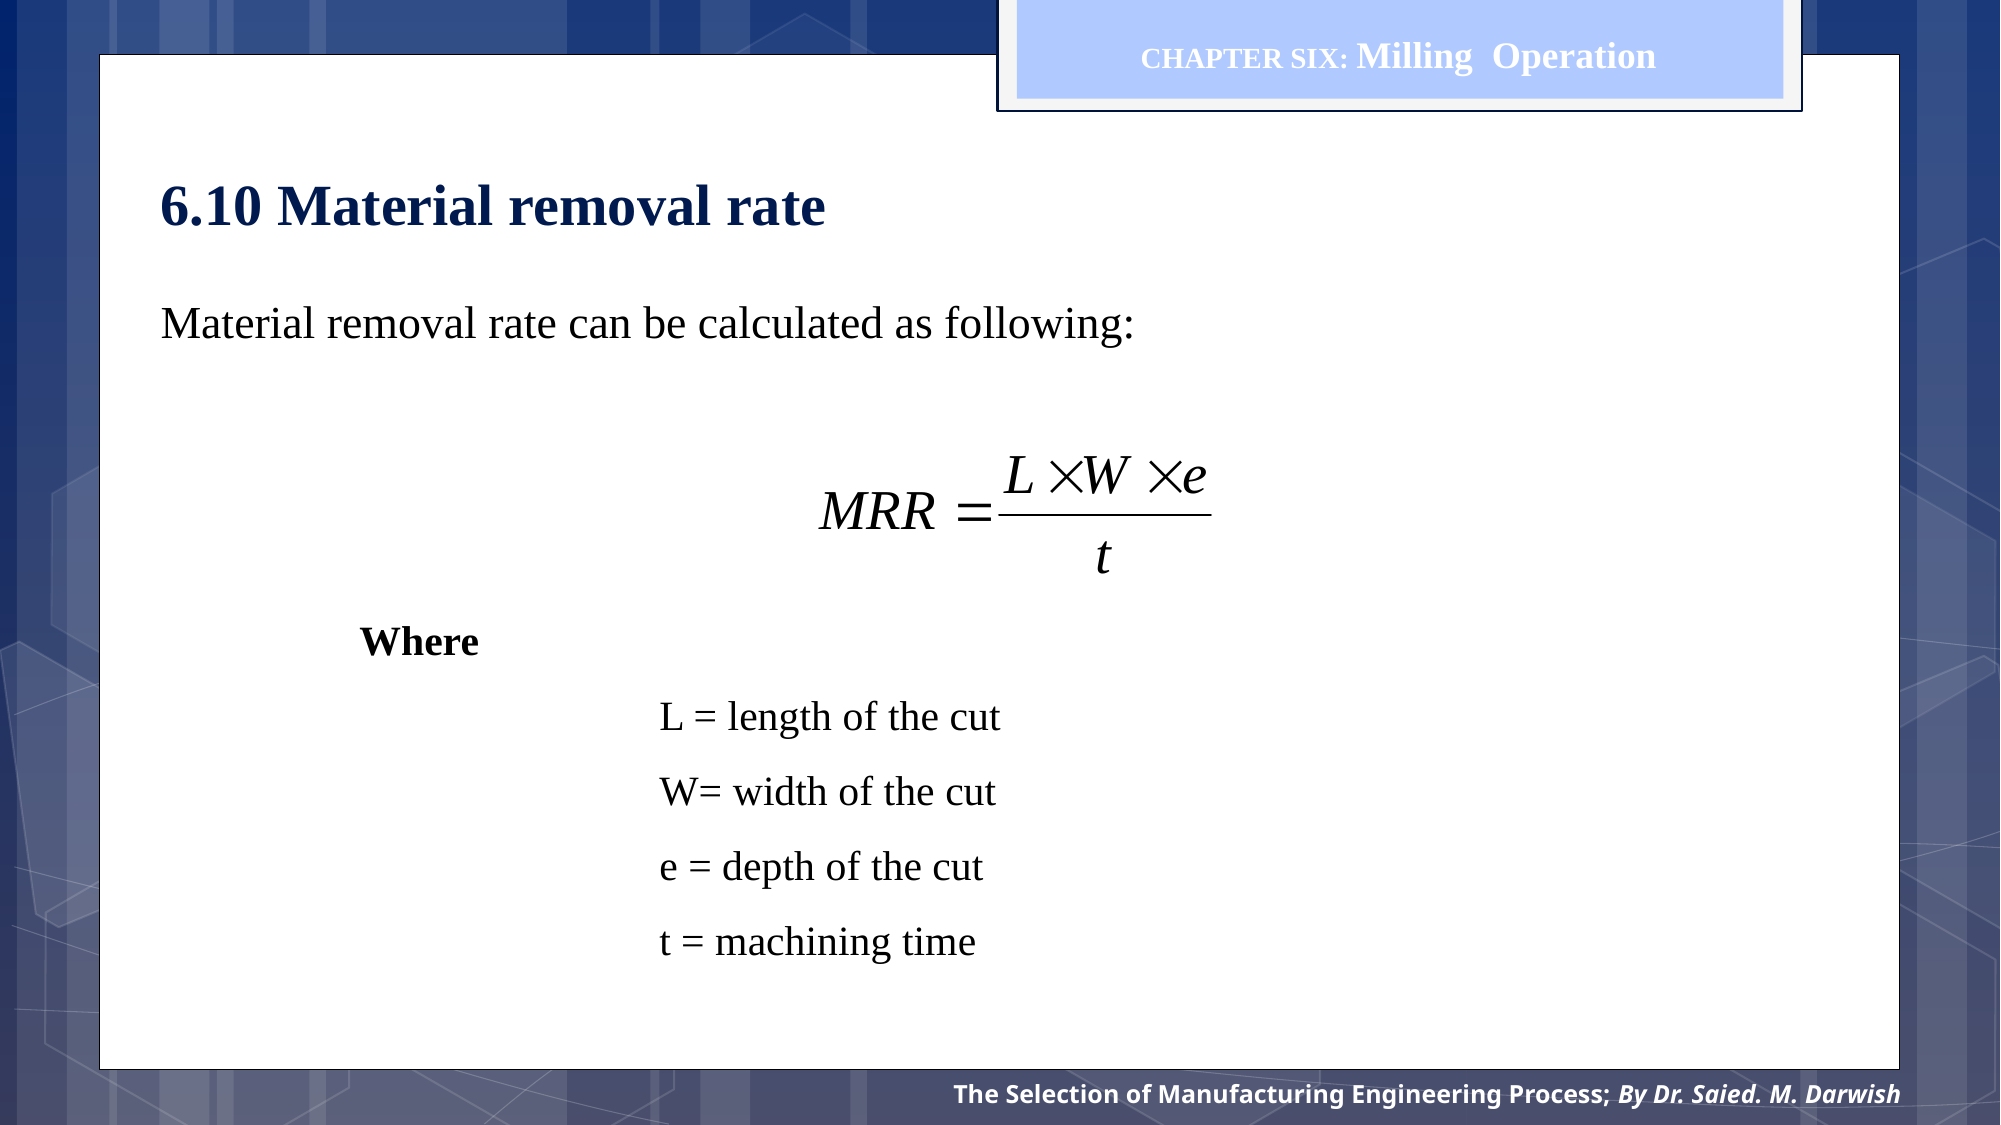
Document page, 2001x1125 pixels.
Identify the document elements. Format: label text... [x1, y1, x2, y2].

text_box CHAPTER SIX: Milling Operation [940, 0, 1858, 84]
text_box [810, 439, 1223, 586]
text_box Where L = length of the cut W= width of the cut e = depth of the cut t = machining time [344, 581, 1345, 971]
text_box 6.10 Material removal rate Material removal rate can be calculated as following: [145, 102, 1887, 355]
